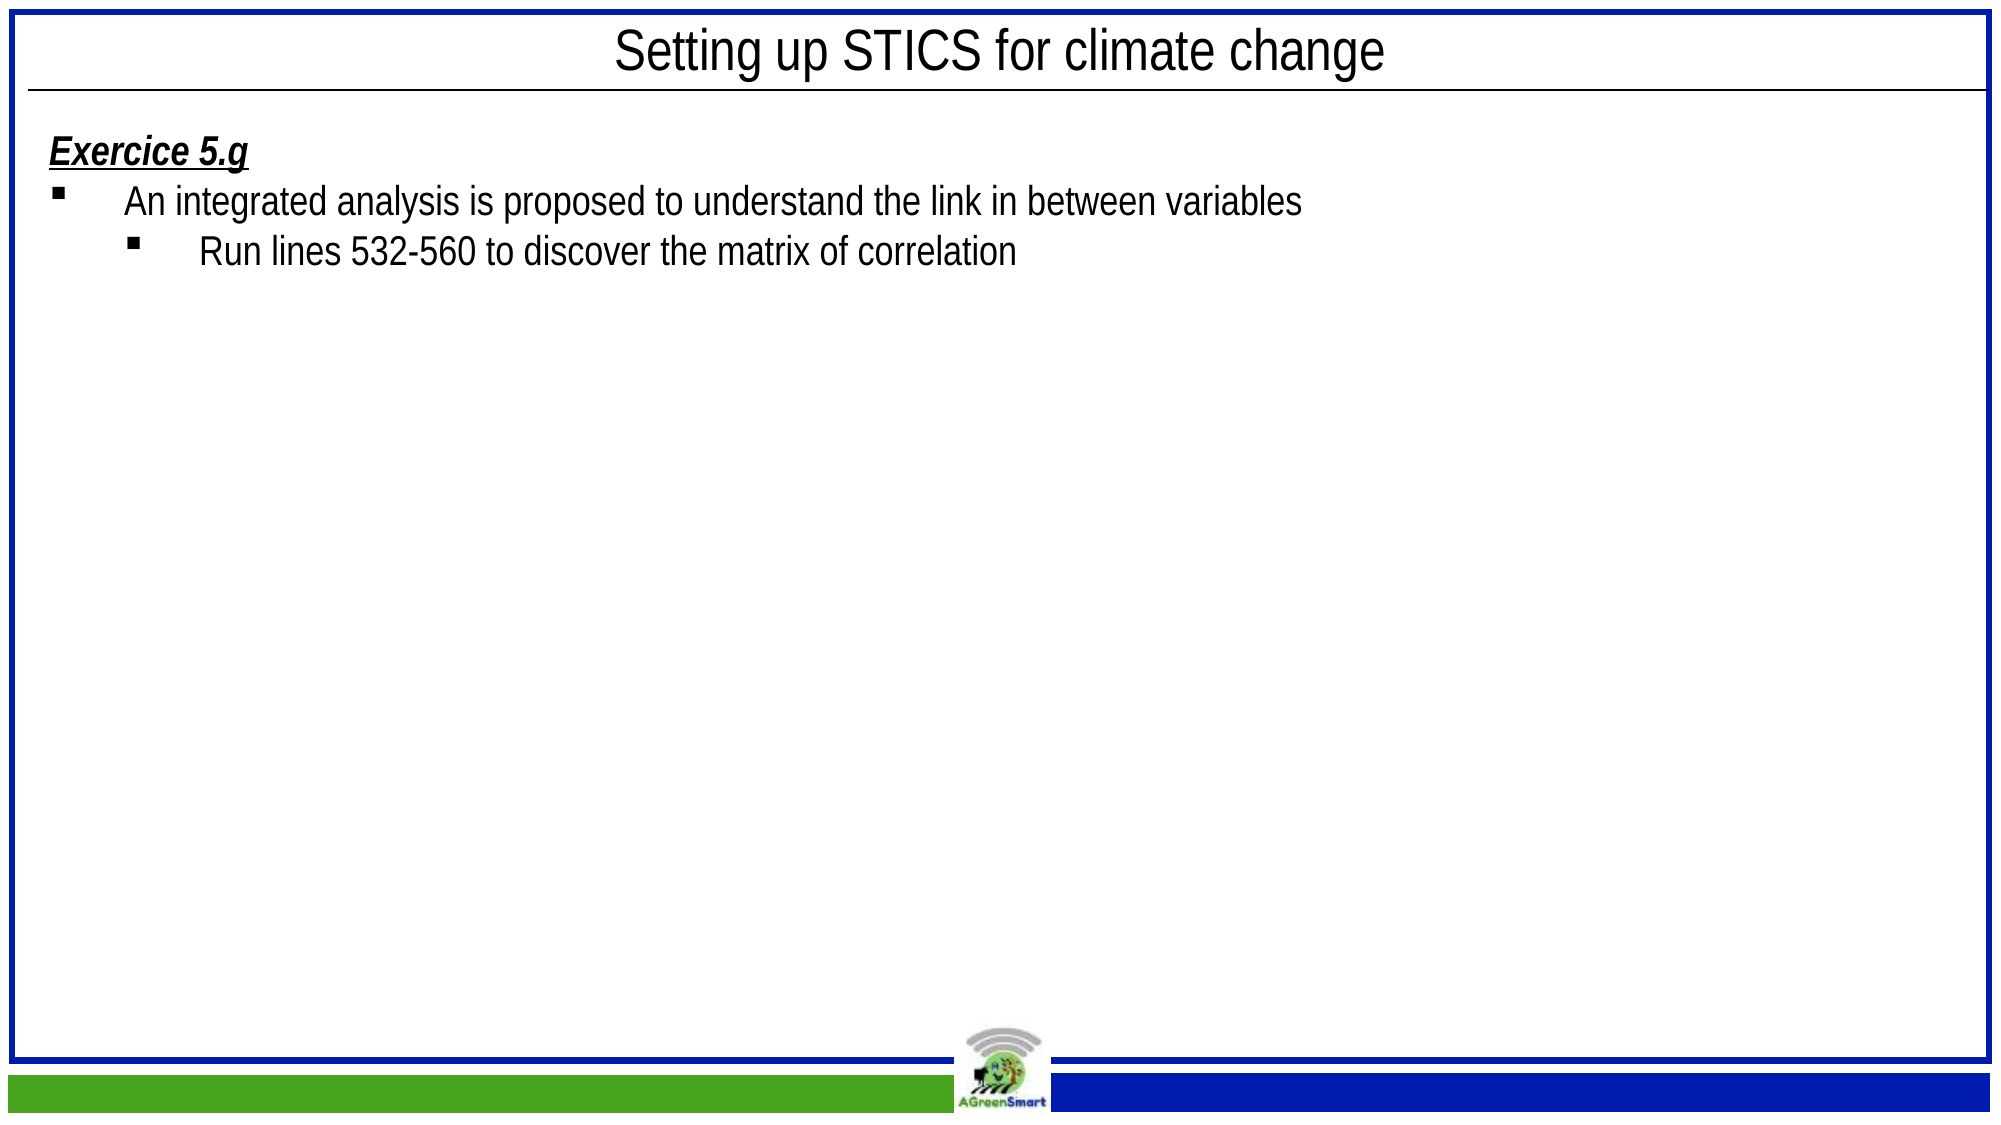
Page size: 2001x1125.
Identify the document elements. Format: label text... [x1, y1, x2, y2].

text_box Exercice 5.g An integrated analysis is proposed to understand the link in between variables Run lines 532-560 to discover the matrix of correlation [34, 116, 2000, 432]
picture [954, 1019, 1051, 1116]
text_box Setting up STICS for climate change [0, 5, 2000, 90]
